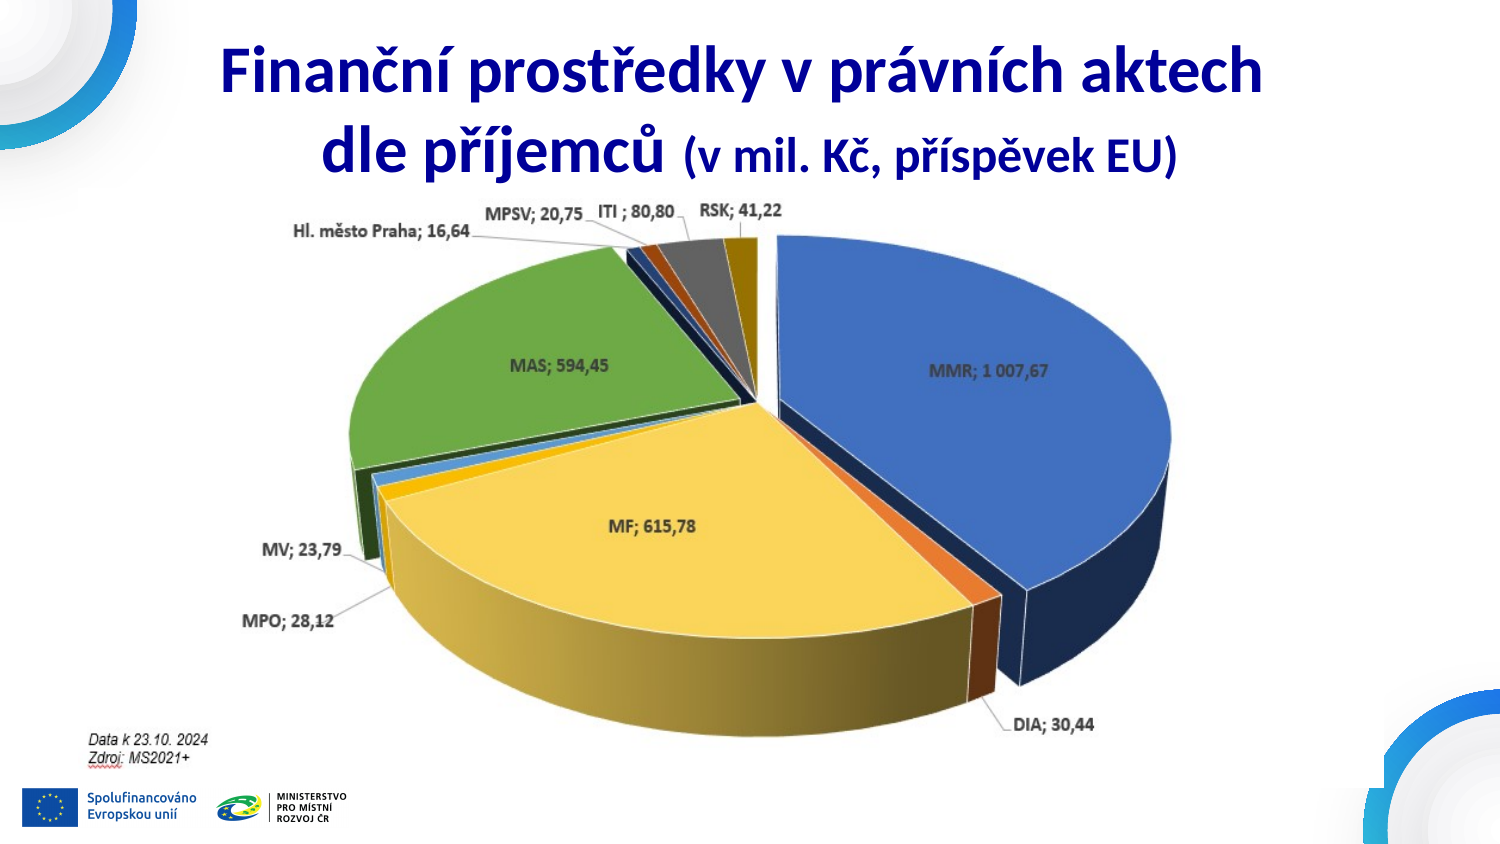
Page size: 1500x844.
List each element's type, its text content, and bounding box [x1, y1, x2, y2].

title Finanční prostředky v právních aktech dle příjemců (v mil. Kč, příspěvek EU) [117, 39, 1383, 172]
picture [21, 188, 1384, 828]
